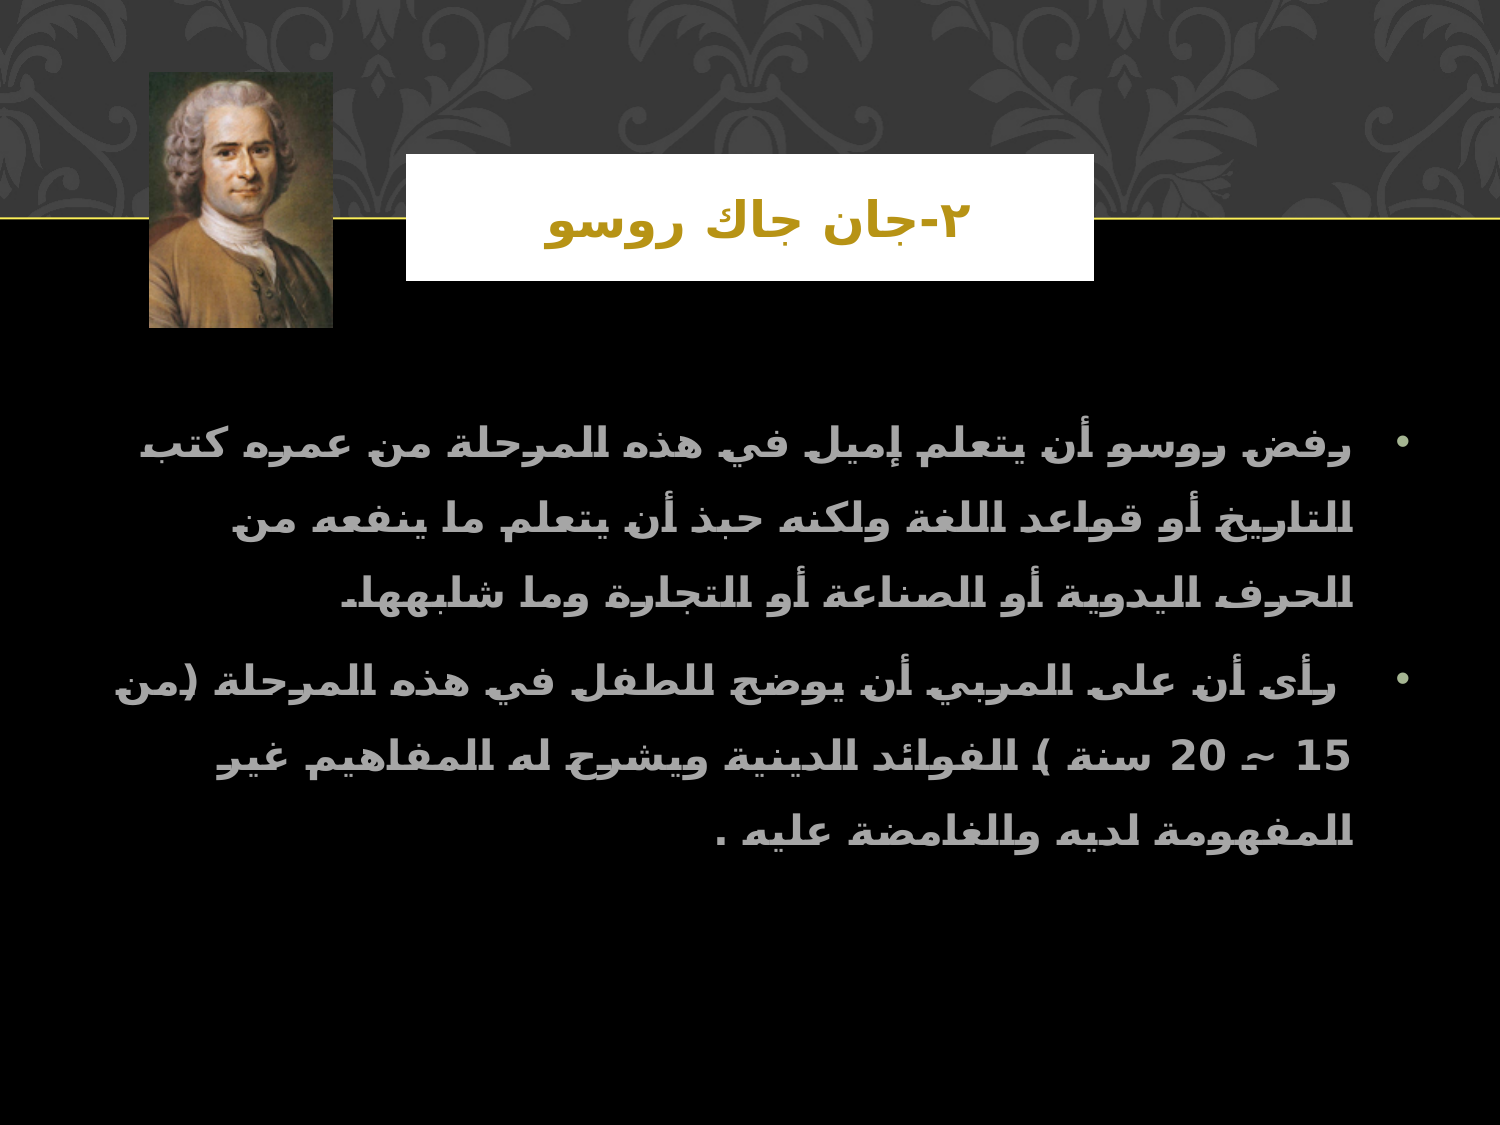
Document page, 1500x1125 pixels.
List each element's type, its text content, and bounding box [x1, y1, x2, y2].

title ٢-جان جاك روسو [406, 154, 1094, 281]
list رفض روسو أن يتعلم إميل في هذه المرحلة من عمره كتب التاريخ أو قواعد اللغة ولكنه حبذ أن يتعلم ما ينفعه من الحرف اليدوية أو الصناعة أو التجارة وما شابهها. رأى أن على المربي أن يوضح للطفل في هذه المرحلة (من 15 ~ 20 سنة ) الفوائد الدينية ويشرح له المفاهيم غير المفهومة لديه والغامضة عليه . [75, 331, 1425, 1000]
picture [148, 72, 333, 328]
